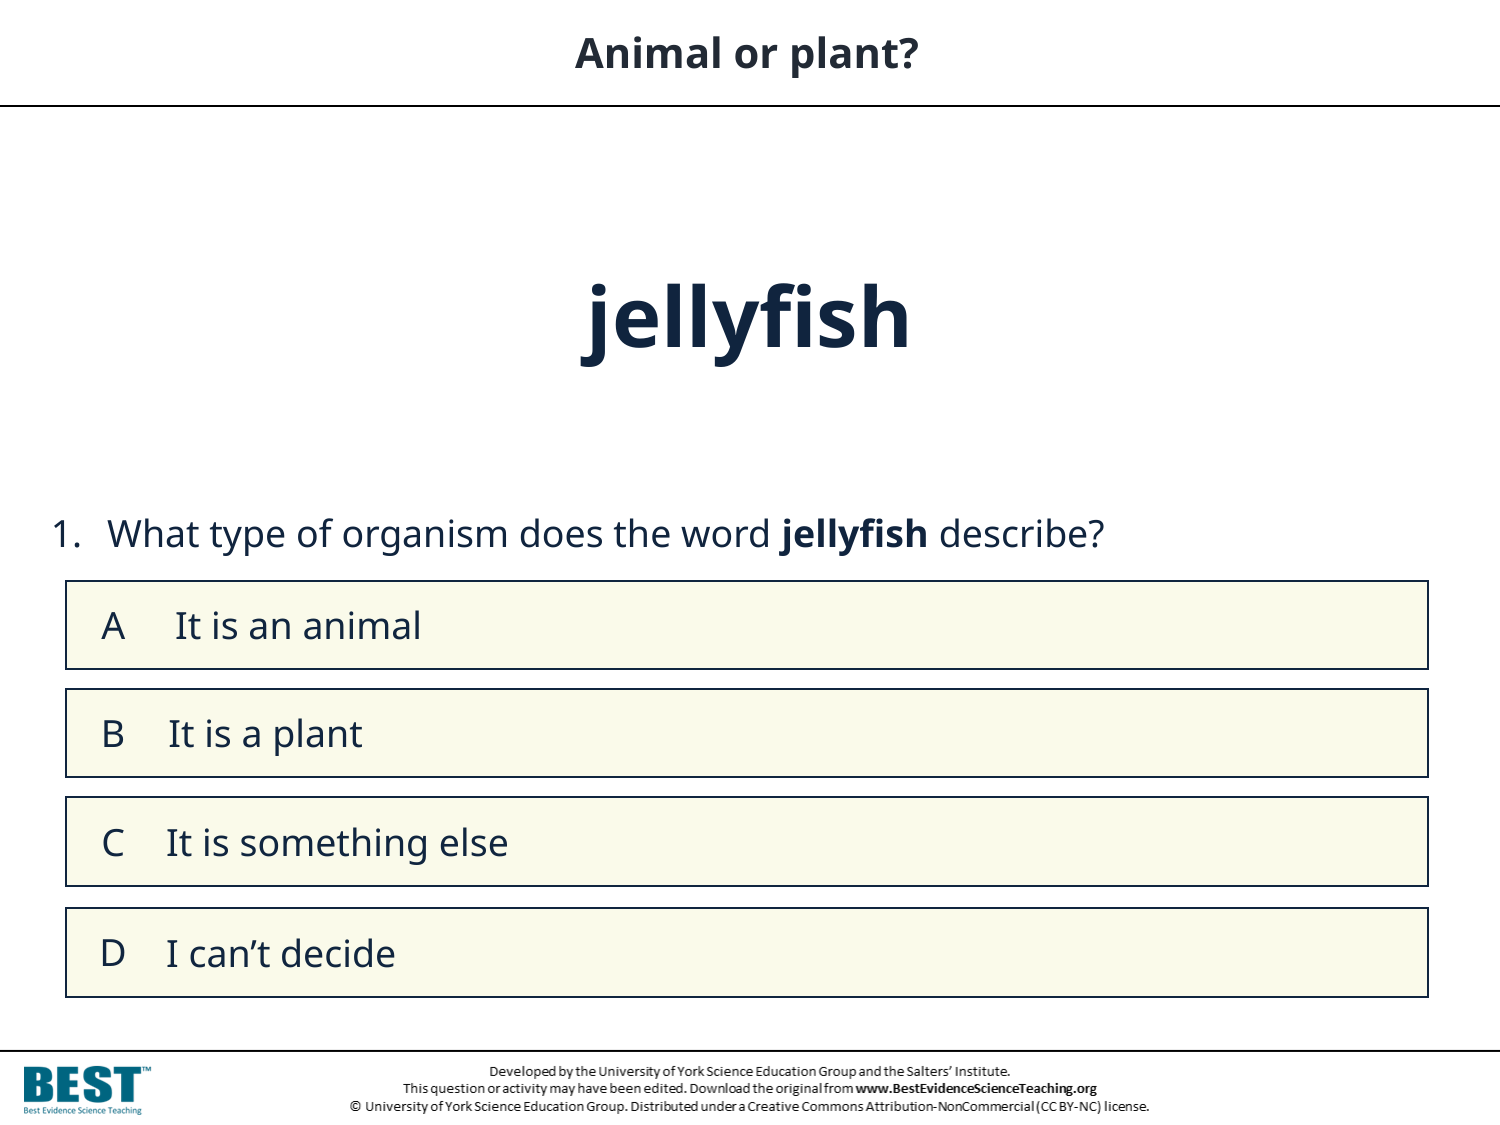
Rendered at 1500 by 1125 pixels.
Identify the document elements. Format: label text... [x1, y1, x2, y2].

picture [0, 105, 1500, 1125]
text_box Animal or plant? [23, 4, 1471, 99]
